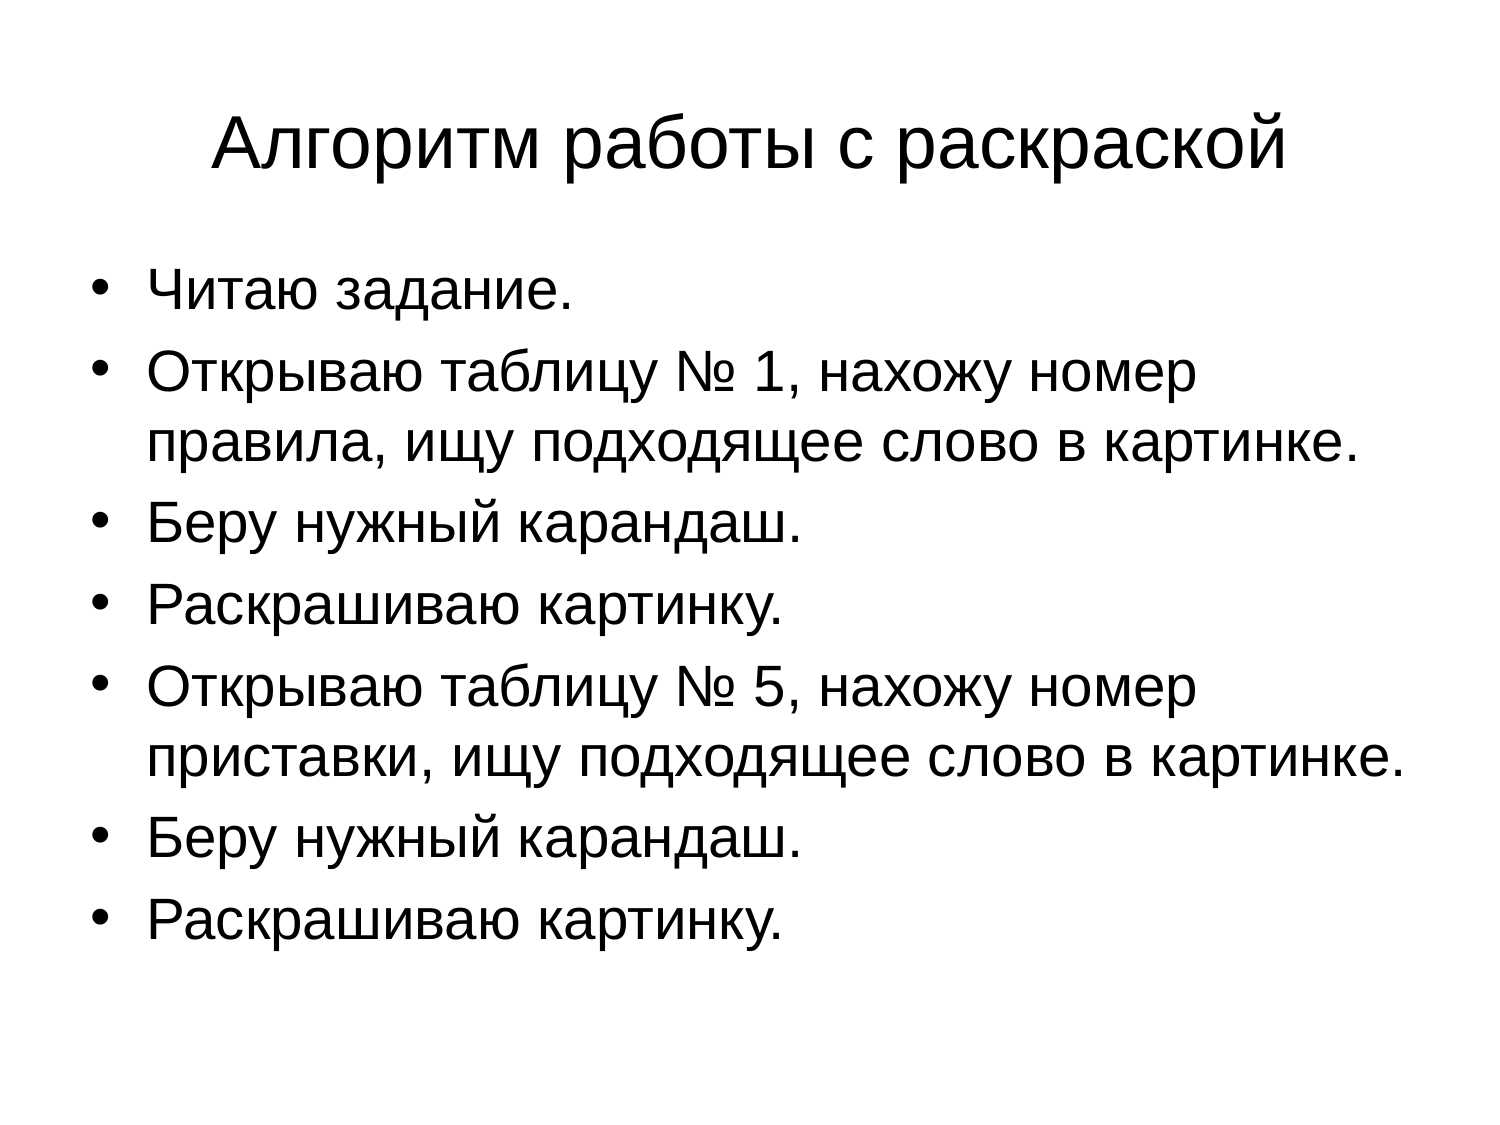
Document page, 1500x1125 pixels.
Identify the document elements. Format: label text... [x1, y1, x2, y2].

list Читаю задание. Открываю таблицу № 1, нахожу номер правила, ищу подходящее слово в картинке. Беру нужный карандаш. Раскрашиваю картинку. Открываю таблицу № 5, нахожу номер приставки, ищу подходящее слово в картинке. Беру нужный карандаш. Раскрашиваю картинку. [75, 243, 1425, 1005]
title Алгоритм работы с раскраской [75, 45, 1425, 233]
